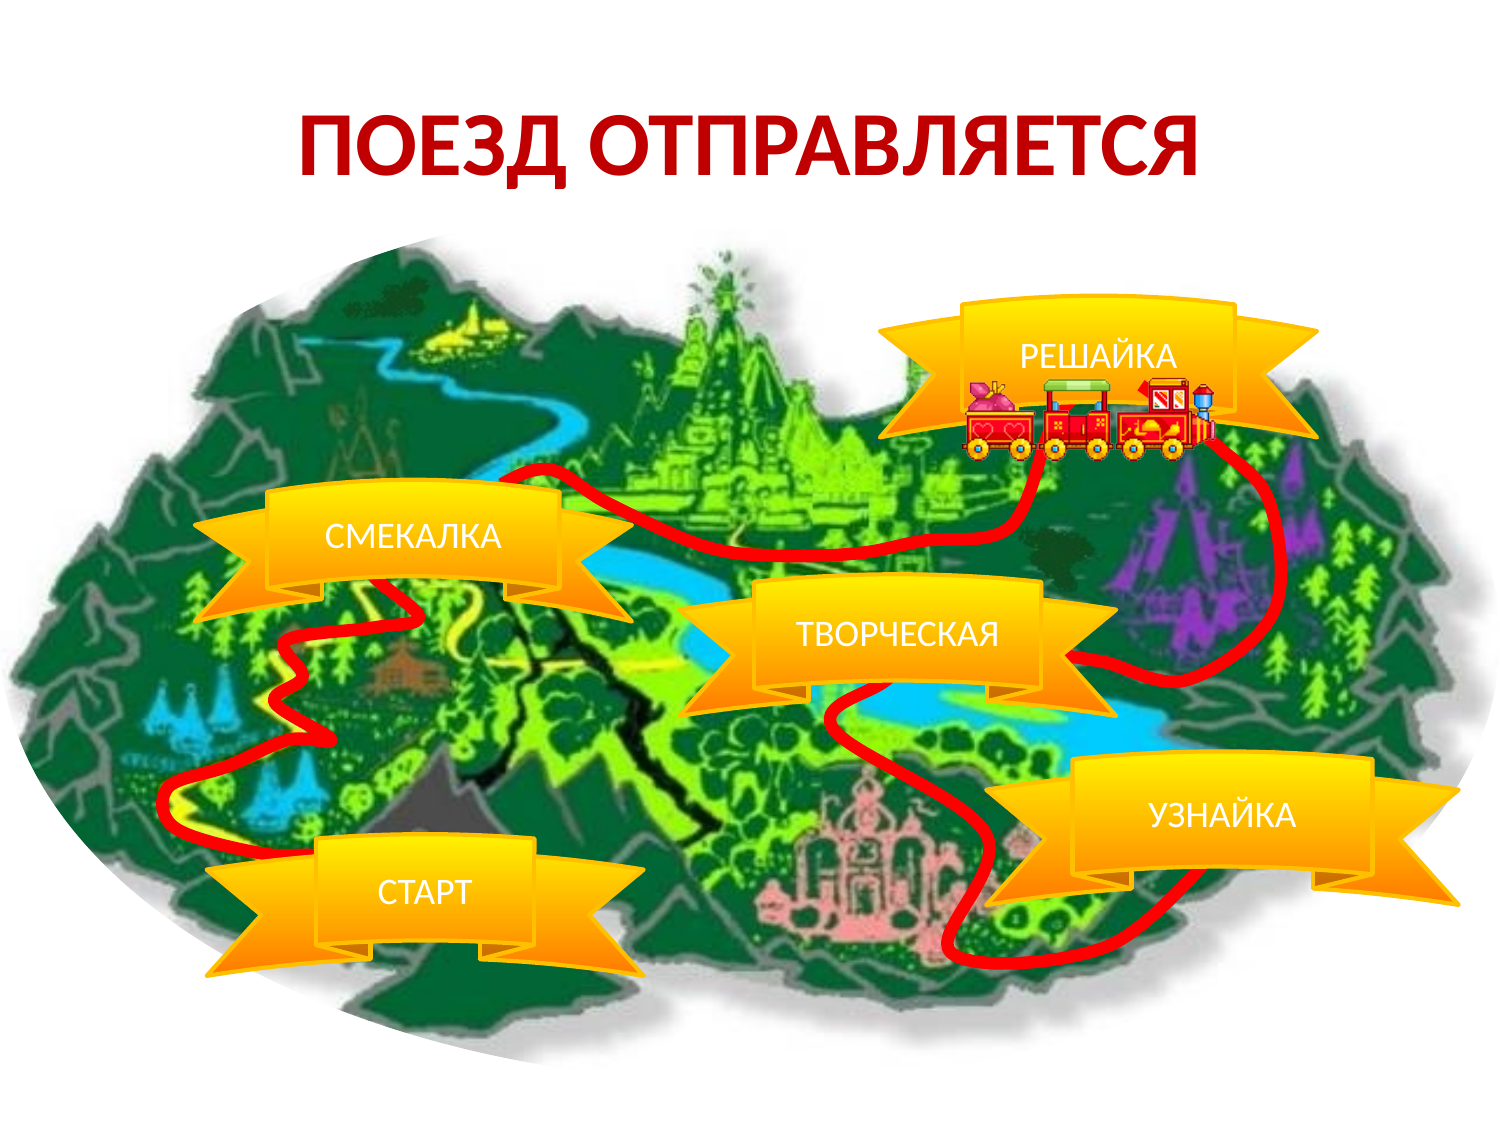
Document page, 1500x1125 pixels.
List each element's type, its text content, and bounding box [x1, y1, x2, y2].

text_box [0, 195, 1500, 1083]
title Поезд отправляется [75, 45, 1425, 194]
picture [962, 326, 1249, 461]
